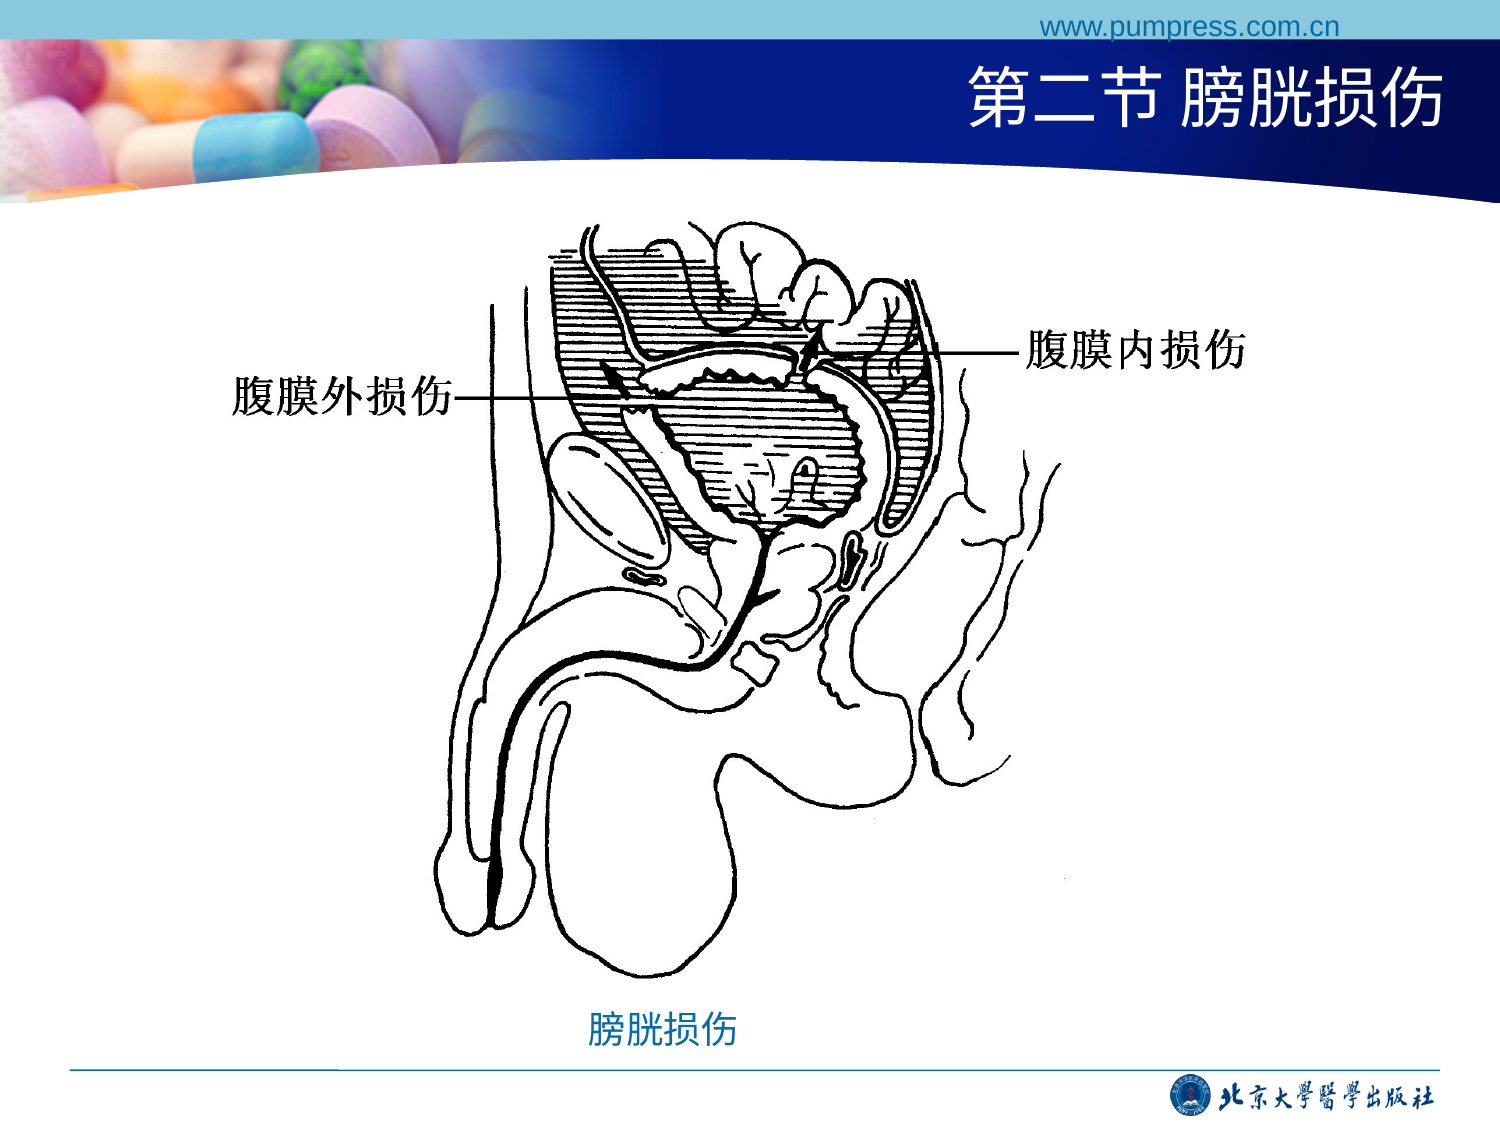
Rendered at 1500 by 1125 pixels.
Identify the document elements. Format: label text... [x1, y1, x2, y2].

slide_number www.pumpress.com.cn [1025, 0, 1463, 38]
title 第二节 膀胱损伤 [137, 49, 1463, 143]
picture [1170, 1074, 1436, 1118]
text_box 膀胱损伤 [573, 998, 754, 1059]
picture [0, 40, 1500, 203]
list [206, 184, 1283, 985]
